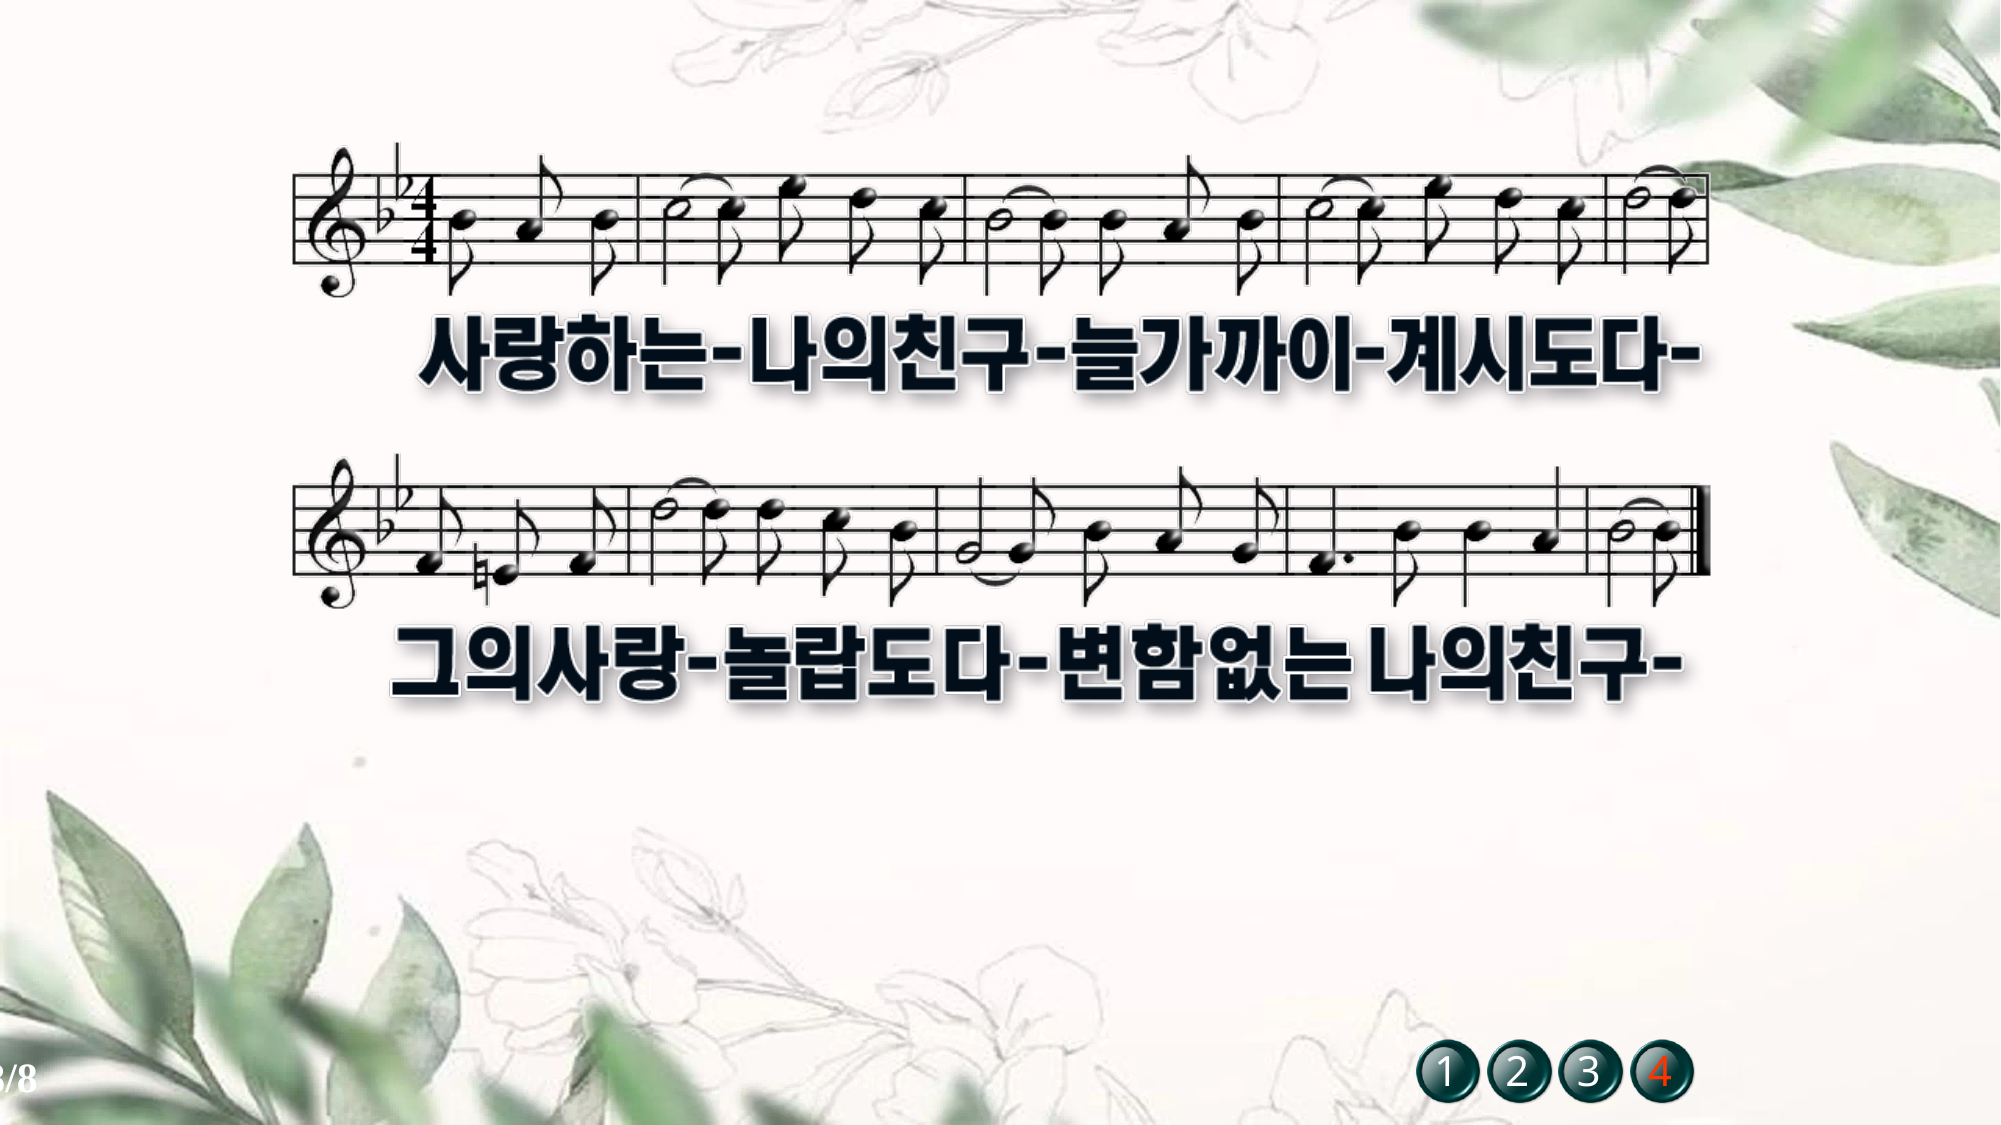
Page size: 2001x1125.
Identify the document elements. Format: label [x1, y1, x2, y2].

picture [0, 0, 2001, 1125]
text_box [1555, 1035, 1626, 1106]
text_box [1627, 1035, 1697, 1106]
text_box [1484, 1035, 1555, 1106]
text_box [1413, 1035, 1484, 1106]
